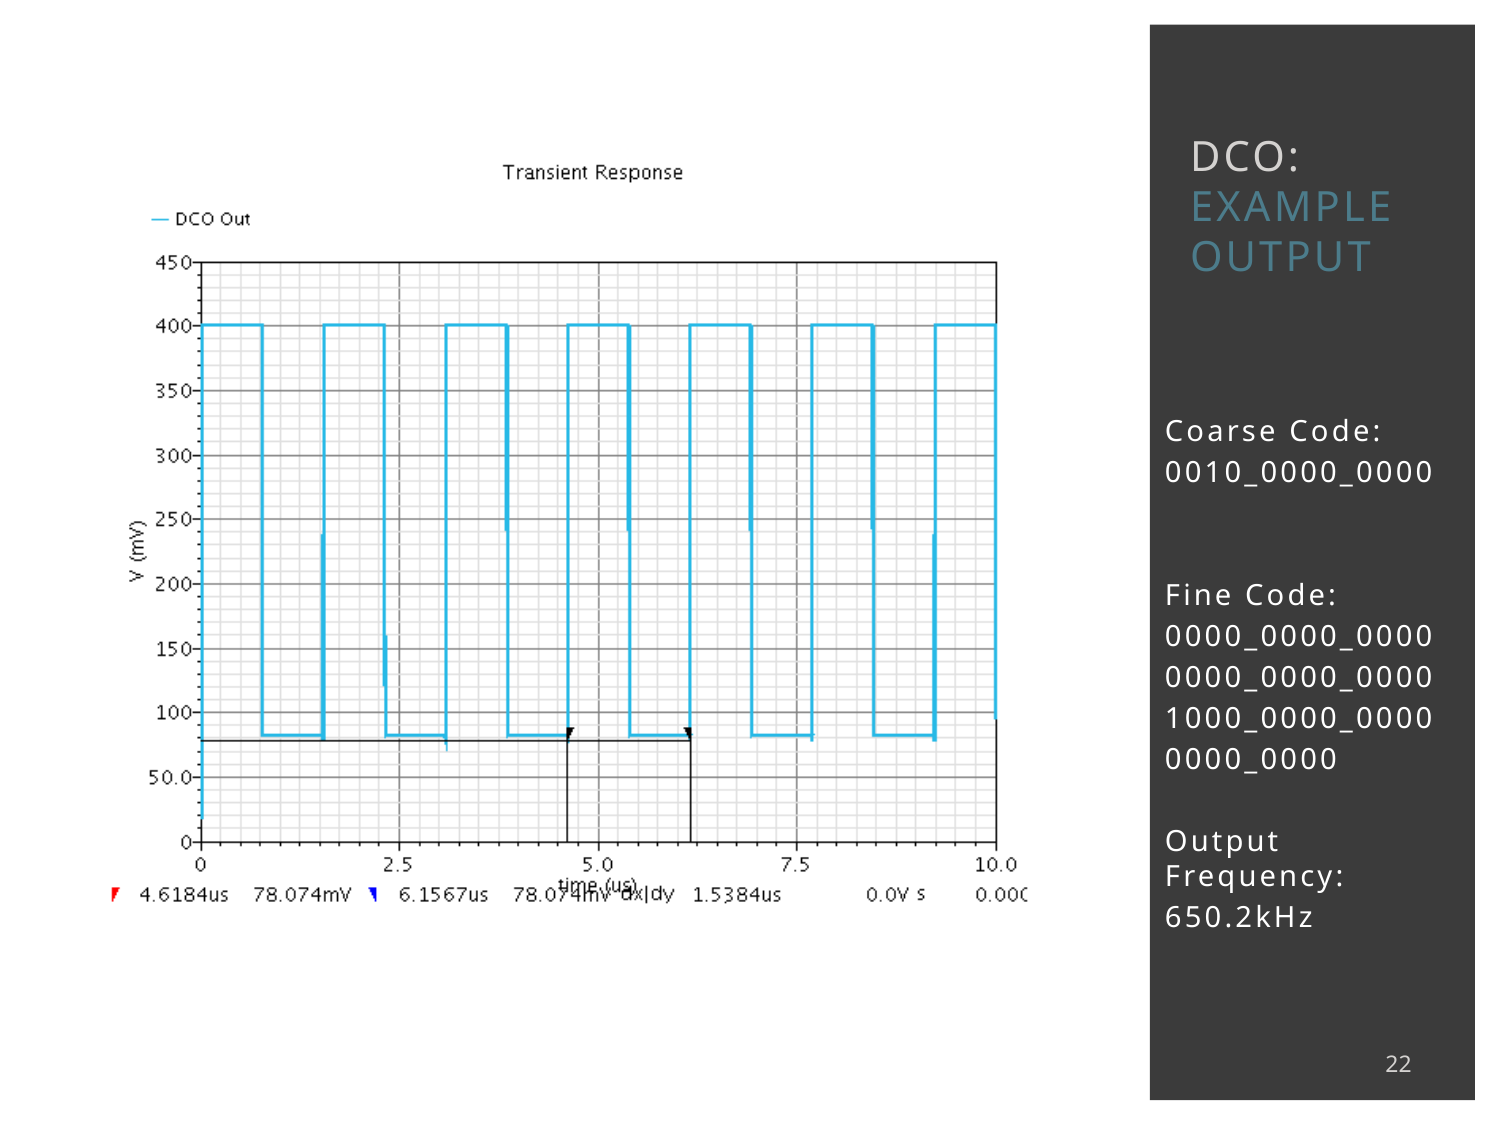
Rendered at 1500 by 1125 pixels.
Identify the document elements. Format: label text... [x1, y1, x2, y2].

title DCO: Example output [1175, 75, 1450, 288]
picture [109, 150, 1076, 913]
slide_number 22 [1349, 1041, 1448, 1089]
list Coarse Code: 0010_0000_0000 Fine Code: 0000_0000_0000 0000_0000_0000 1000_0000_0000 0000_0000 Output Frequency: 650.2kHz [1149, 412, 1475, 1025]
